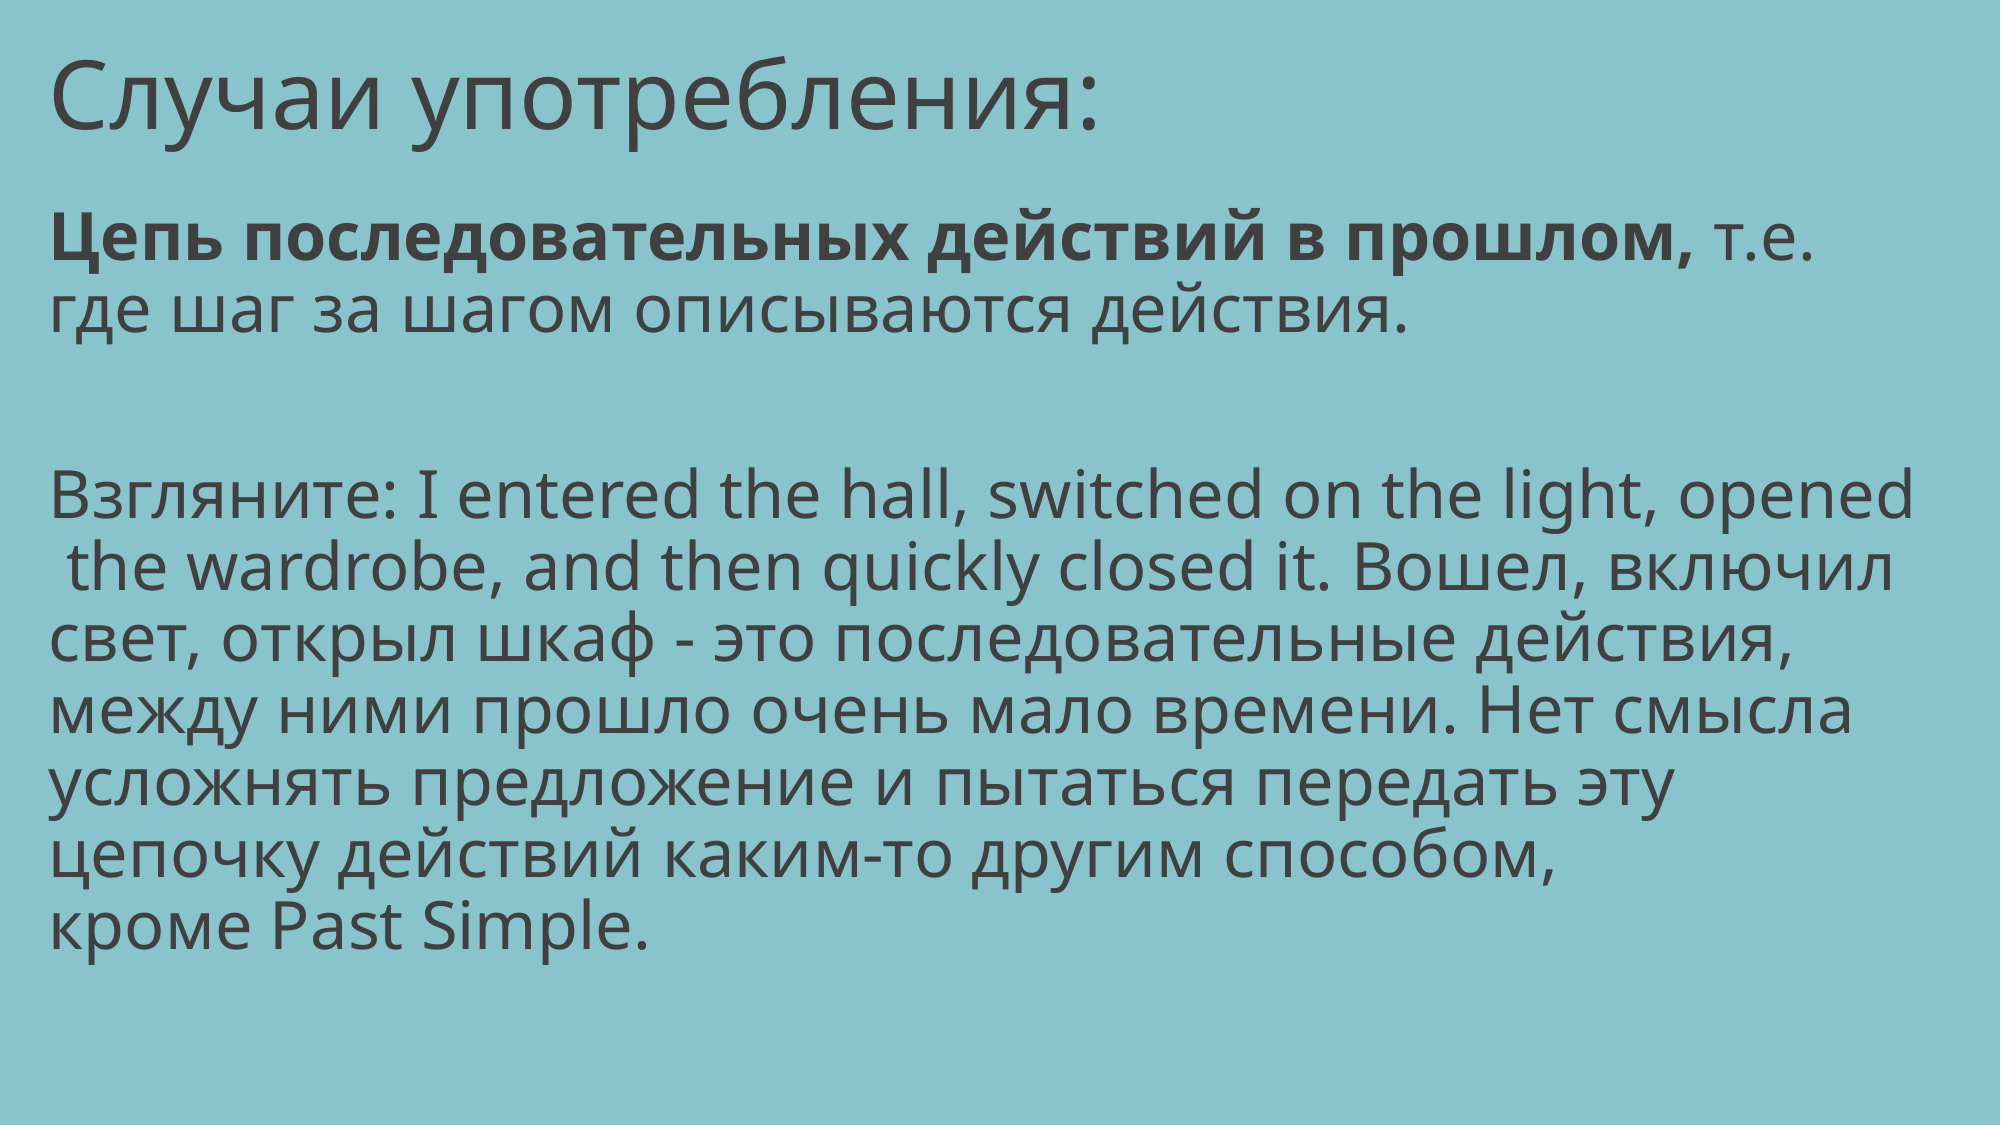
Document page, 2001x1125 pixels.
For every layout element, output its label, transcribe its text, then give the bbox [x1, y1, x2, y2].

list Цепь последовательных действий в прошлом, т.е. где шаг за шагом описываются действия. Взгляните: I entered the hall, switched on the light, opened the wardrobe, and then quickly closed it. Вошел, включил свет, открыл шкаф - это последовательные действия, между ними прошло очень мало времени. Нет смысла усложнять предложение и пытаться передать эту цепочку действий каким-то другим способом, кроме Past Simple. [33, 195, 1947, 1064]
title Случаи употребления: [33, 39, 1845, 158]
